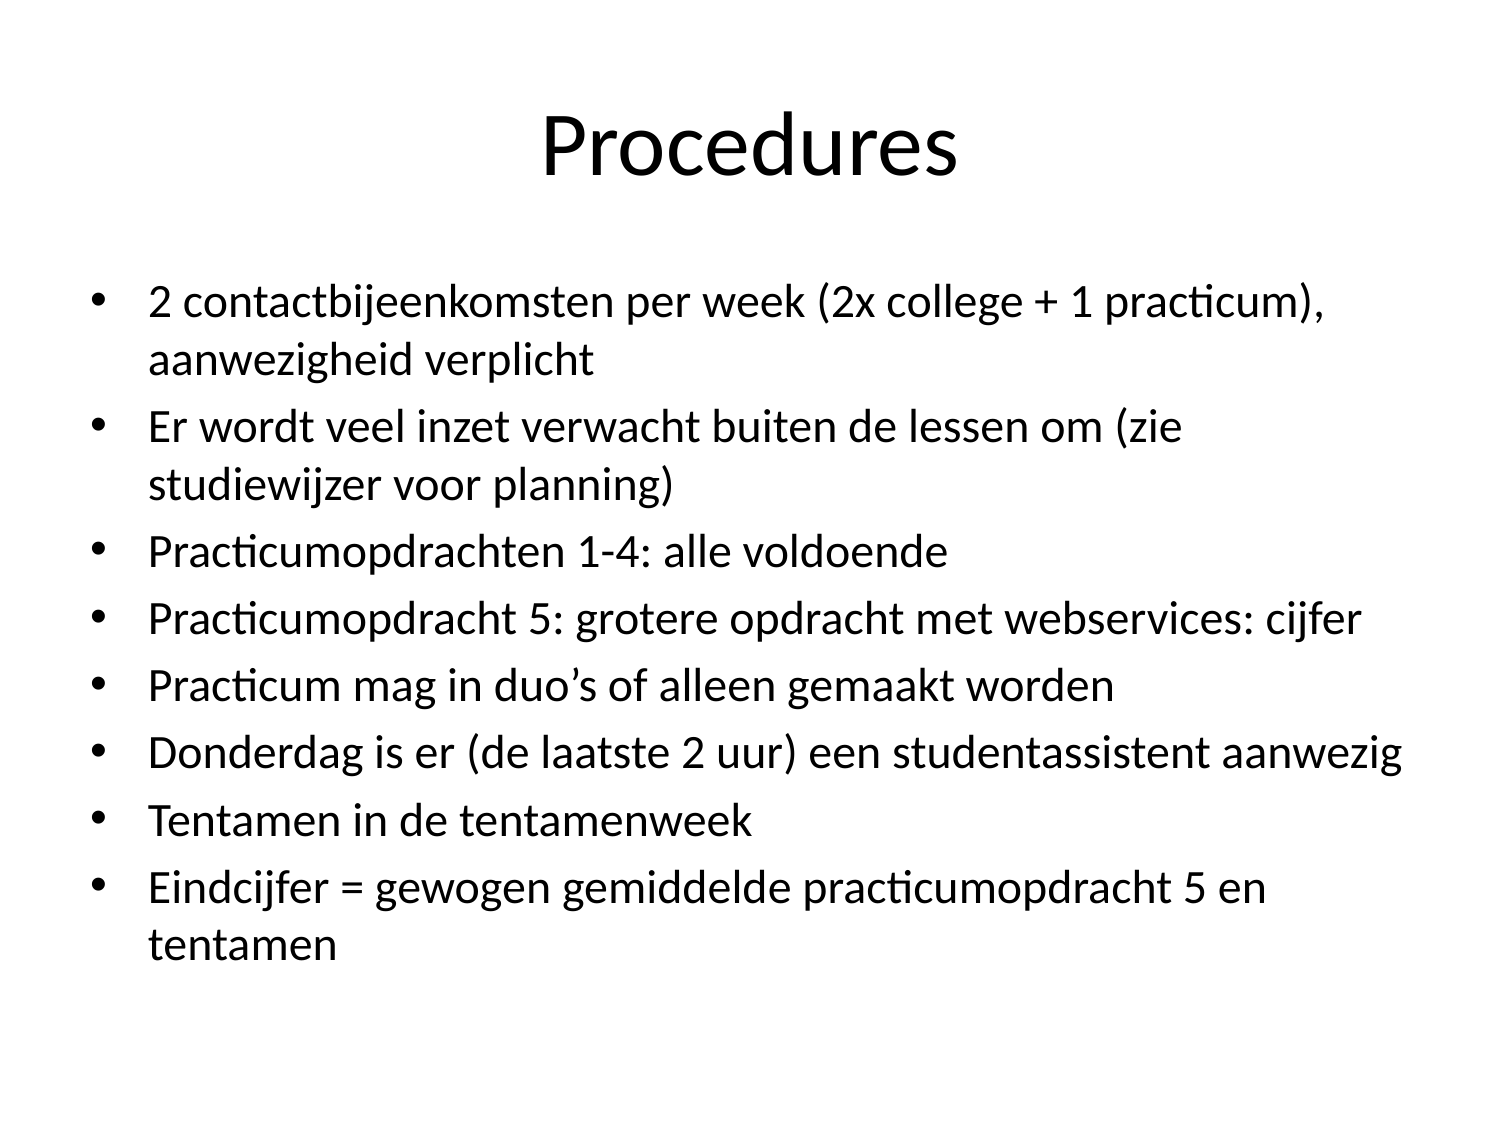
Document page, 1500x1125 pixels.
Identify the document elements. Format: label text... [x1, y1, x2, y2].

list 2 contactbijeenkomsten per week (2x college + 1 practicum), aanwezigheid verplicht Er wordt veel inzet verwacht buiten de lessen om (zie studiewijzer voor planning) Practicumopdrachten 1-4: alle voldoende Practicumopdracht 5: grotere opdracht met webservices: cijfer Practicum mag in duo’s of alleen gemaakt worden Donderdag is er (de laatste 2 uur) een studentassistent aanwezig Tentamen in de tentamenweek Eindcijfer = gewogen gemiddelde practicumopdracht 5 en tentamen [75, 262, 1425, 1005]
title Procedures [75, 45, 1425, 233]
